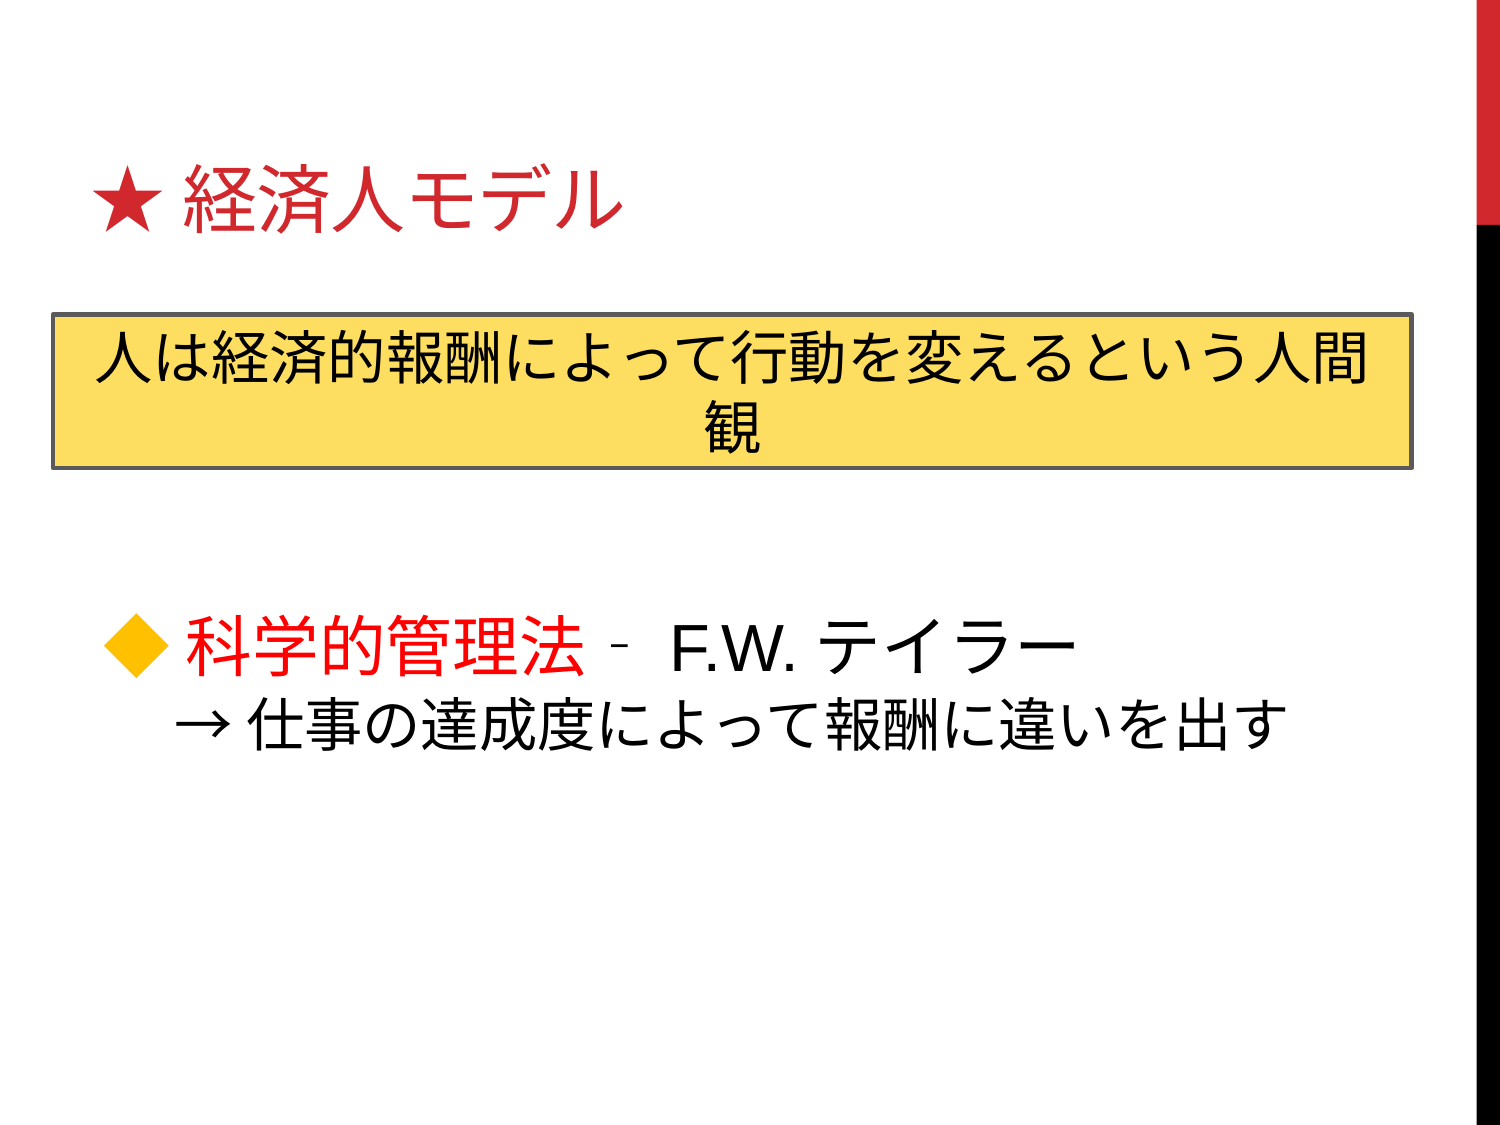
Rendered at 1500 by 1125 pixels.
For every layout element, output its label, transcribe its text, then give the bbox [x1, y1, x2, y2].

text_box ◆科学的管理法‐F.W.テイラー [88, 597, 1105, 693]
text_box →仕事の達成度によって報酬に違いを出す [159, 680, 1353, 766]
text_box 人は経済的報酬によって行動を変えるという人間観 [51, 312, 1414, 470]
title ★経済人モデル [75, 25, 1025, 250]
